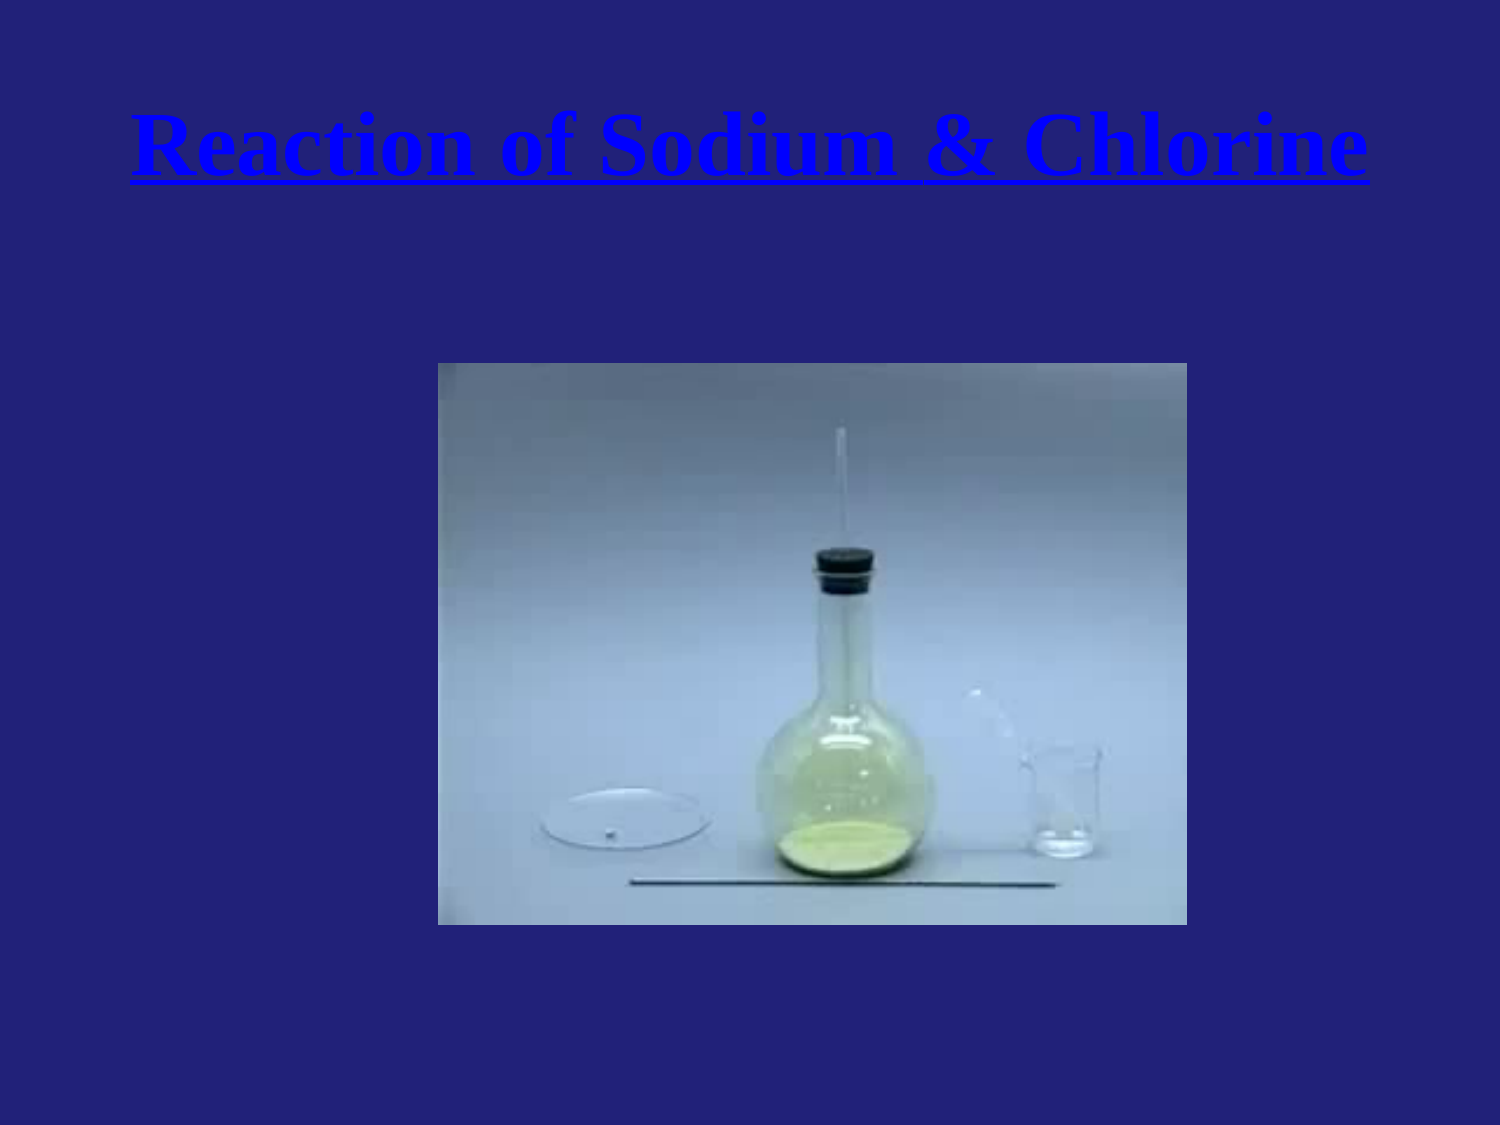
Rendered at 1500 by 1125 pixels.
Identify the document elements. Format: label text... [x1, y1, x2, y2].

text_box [437, 362, 1188, 926]
title Reaction of Sodium & Chlorine [75, 45, 1425, 233]
